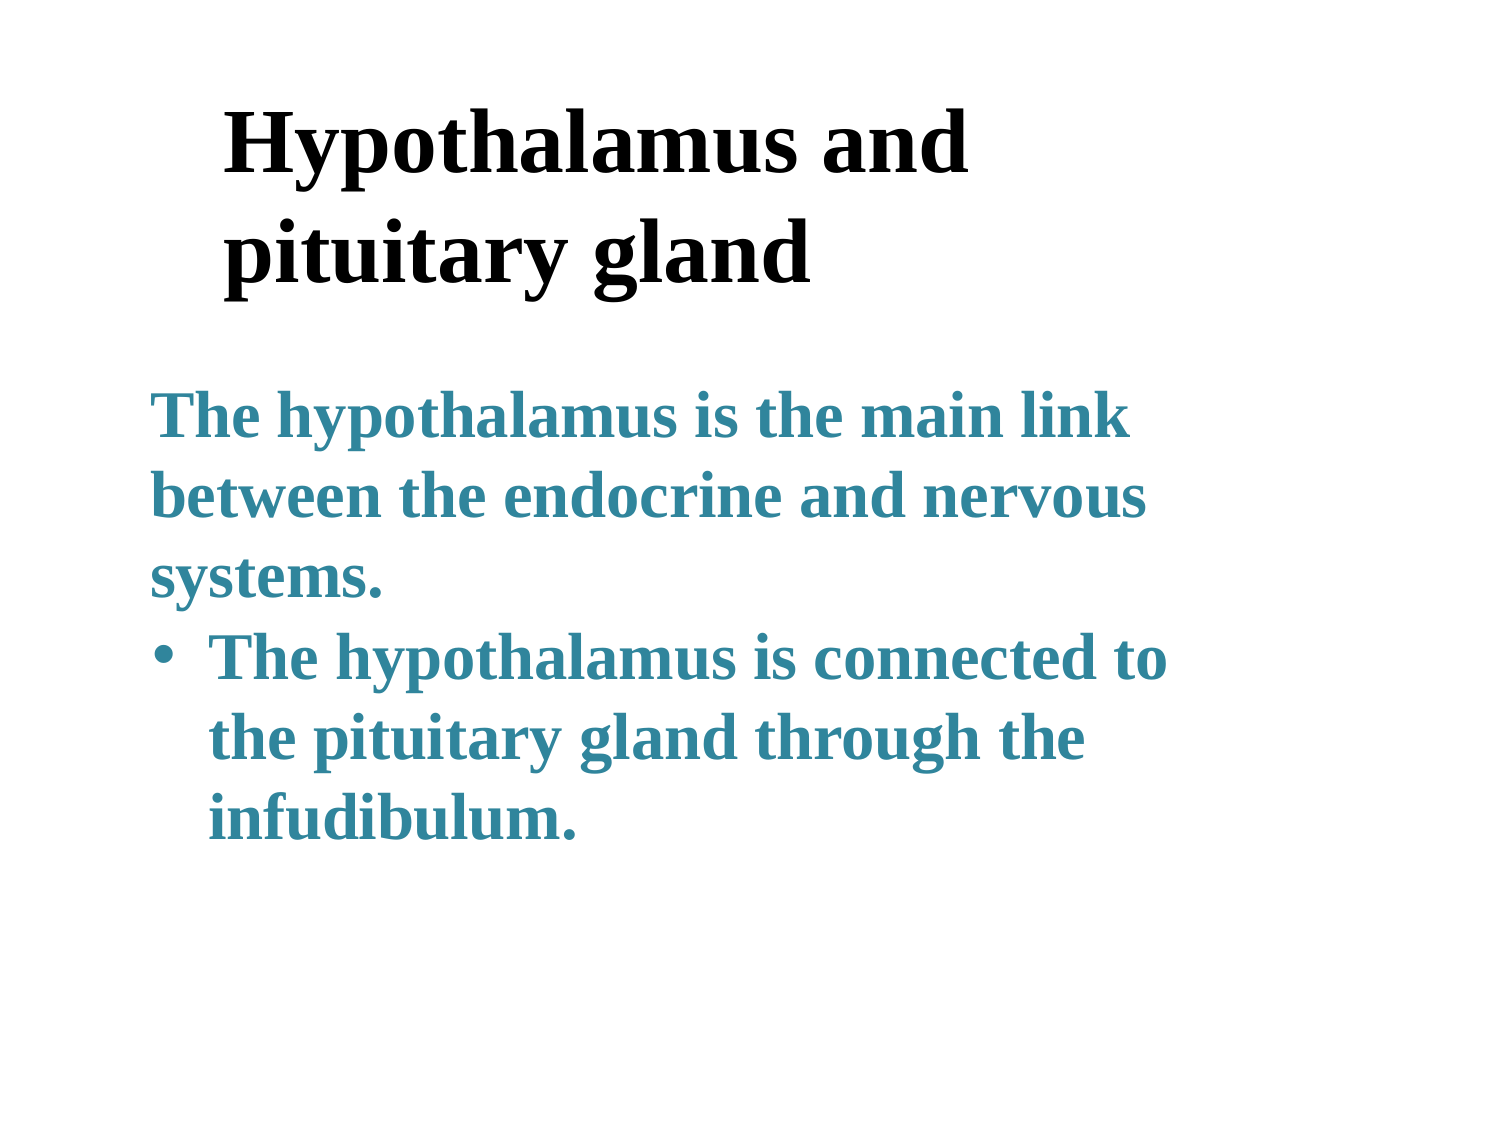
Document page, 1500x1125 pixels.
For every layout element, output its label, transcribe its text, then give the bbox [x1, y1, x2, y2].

title Hypothalamus and pituitary gland [224, 78, 1277, 368]
text_box The hypothalamus is the main link between the endocrine and nervous systems. The hypothalamus is connected to the pituitary gland through the infudibulum. [150, 368, 1320, 853]
